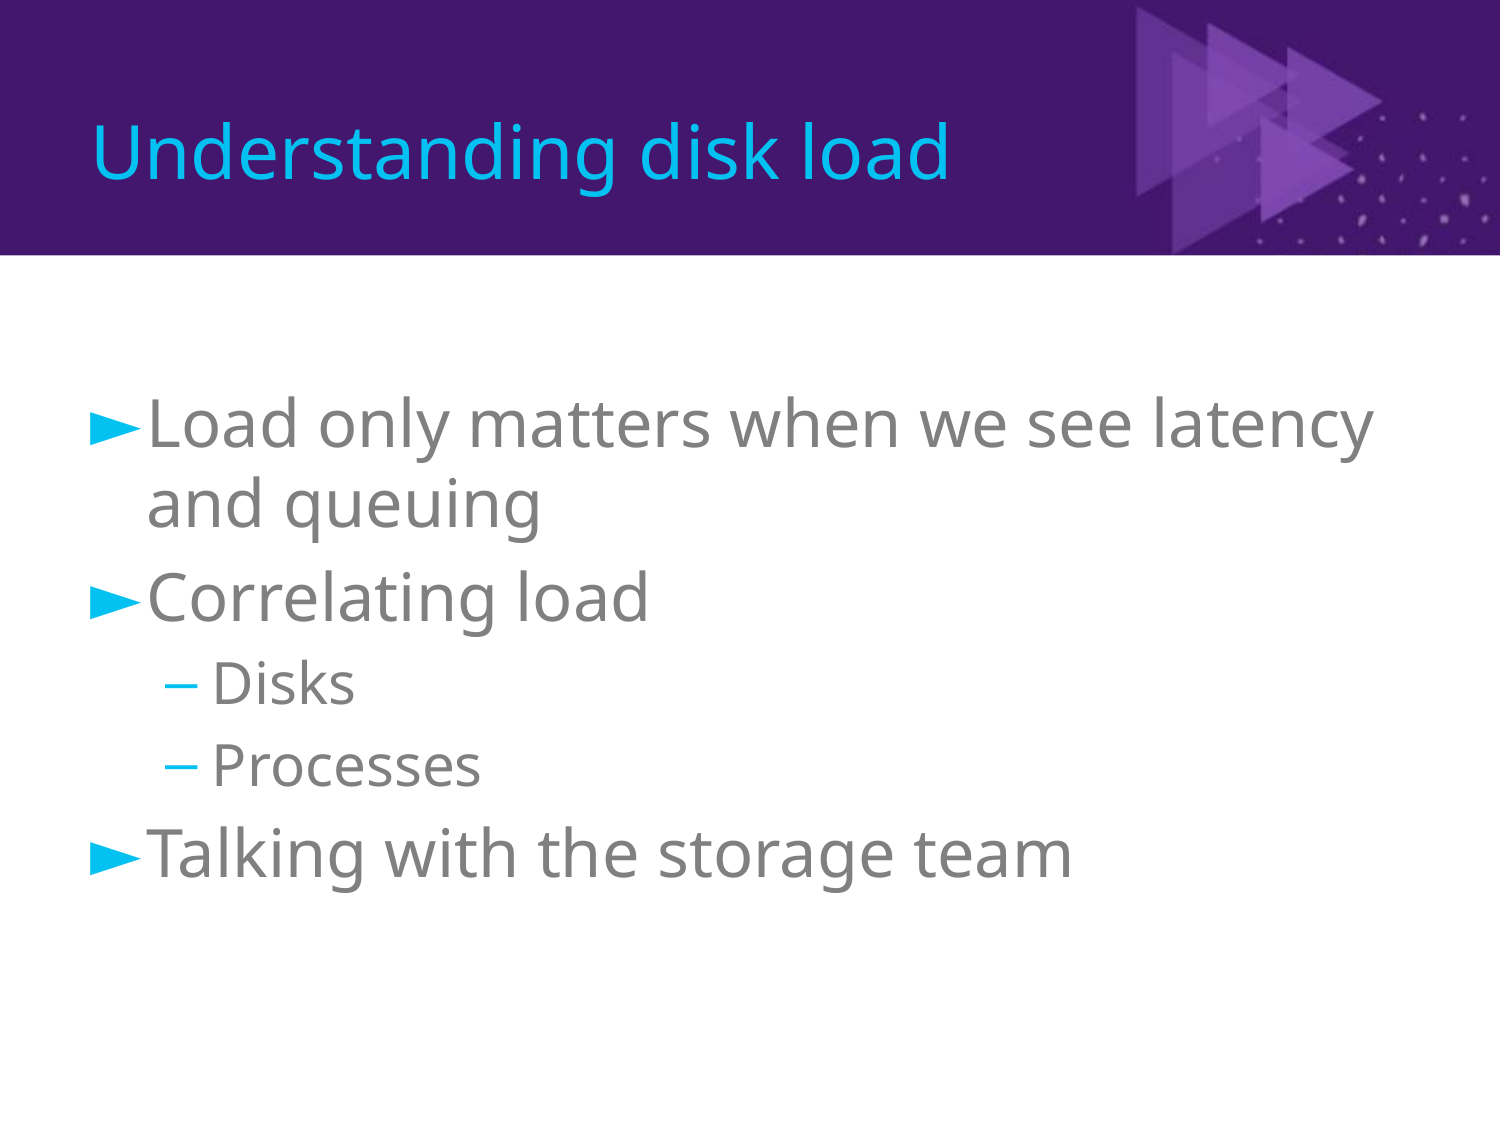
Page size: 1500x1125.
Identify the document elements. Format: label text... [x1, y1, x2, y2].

list Load only matters when we see latency and queuing Correlating load Disks Processes Talking with the storage team [75, 373, 1425, 1005]
title Understanding disk load [75, 56, 1425, 244]
picture [0, 0, 1500, 255]
